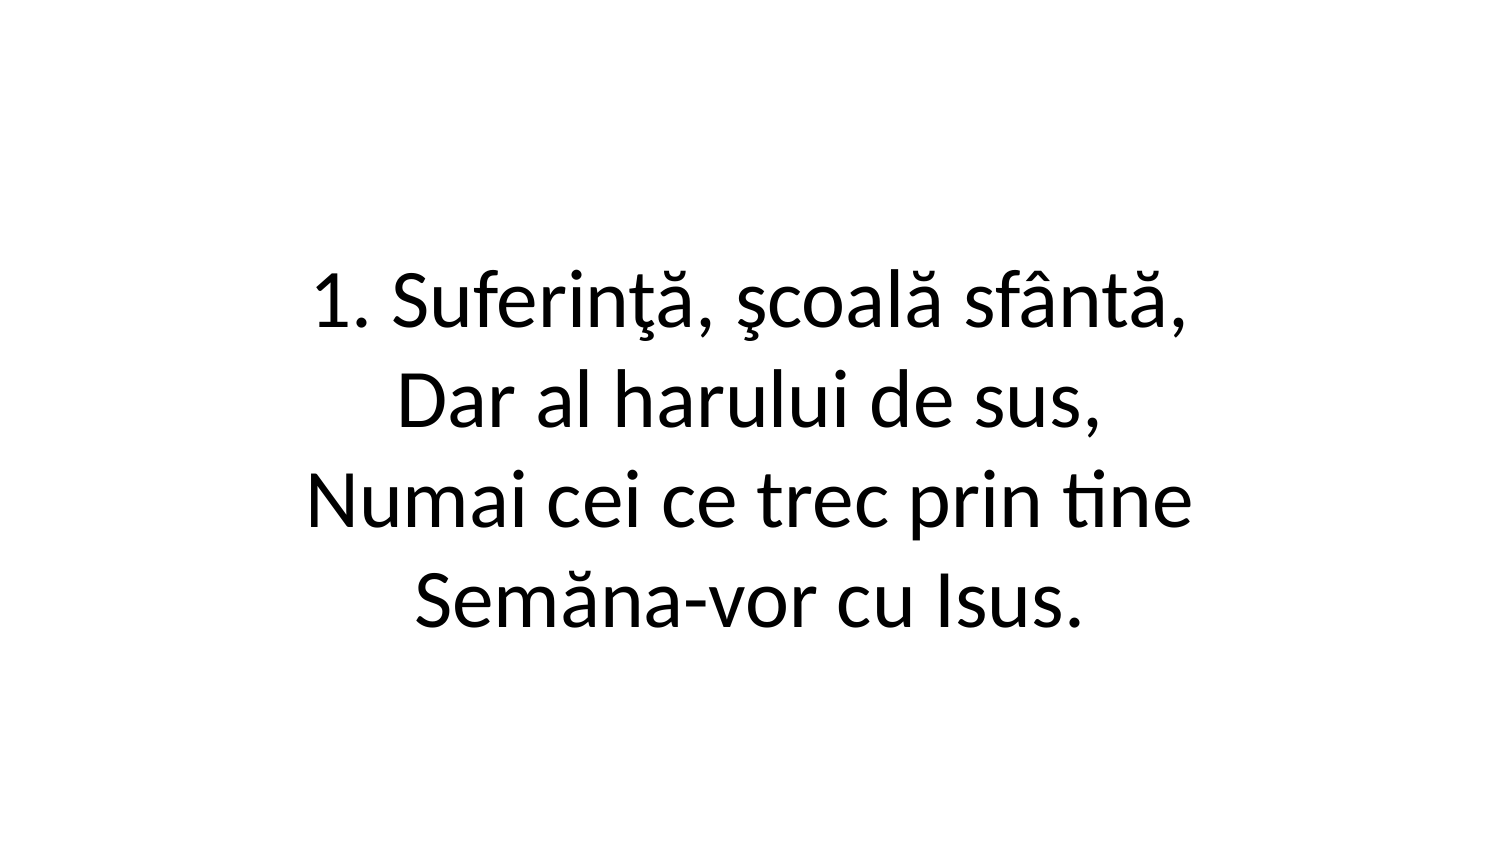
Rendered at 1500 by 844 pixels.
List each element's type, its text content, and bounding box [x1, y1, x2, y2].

text_box 1. Suferinţă, şcoală sfântă, Dar al harului de sus, Numai cei ce trec prin tine Semăna-vor cu Isus. [290, 192, 1210, 652]
